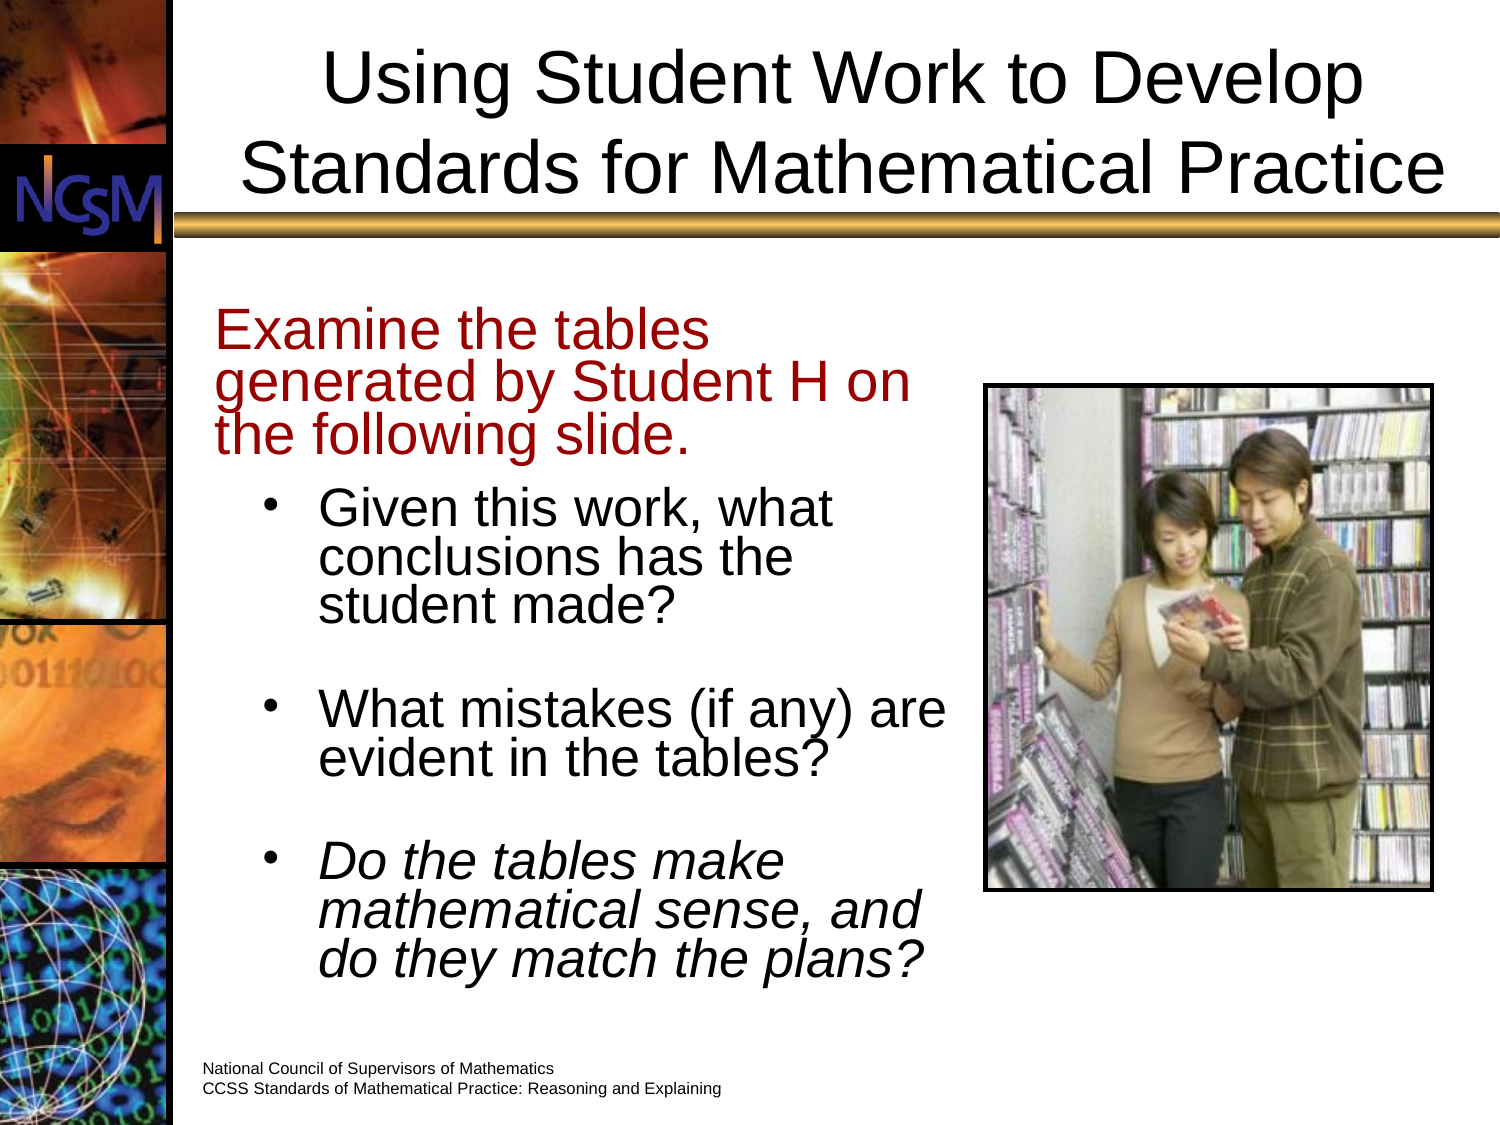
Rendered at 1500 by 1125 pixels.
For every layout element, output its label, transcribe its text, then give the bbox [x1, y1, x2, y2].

slide_number National Council of Supervisors of Mathematics CCSS Standards of Mathematical Practice: Reasoning and Explaining [187, 1050, 900, 1125]
picture [0, 0, 167, 619]
list Examine the tables generated by Student H on the following slide. Given this work, what conclusions has the student made? What mistakes (if any) are evident in the tables? Do the tables make mathematical sense, and do they match the plans? [200, 299, 968, 1000]
picture [0, 625, 166, 862]
picture [0, 869, 166, 1125]
title Using Student Work to Develop Standards for Mathematical Practice [187, 24, 1500, 213]
picture [987, 387, 1430, 888]
